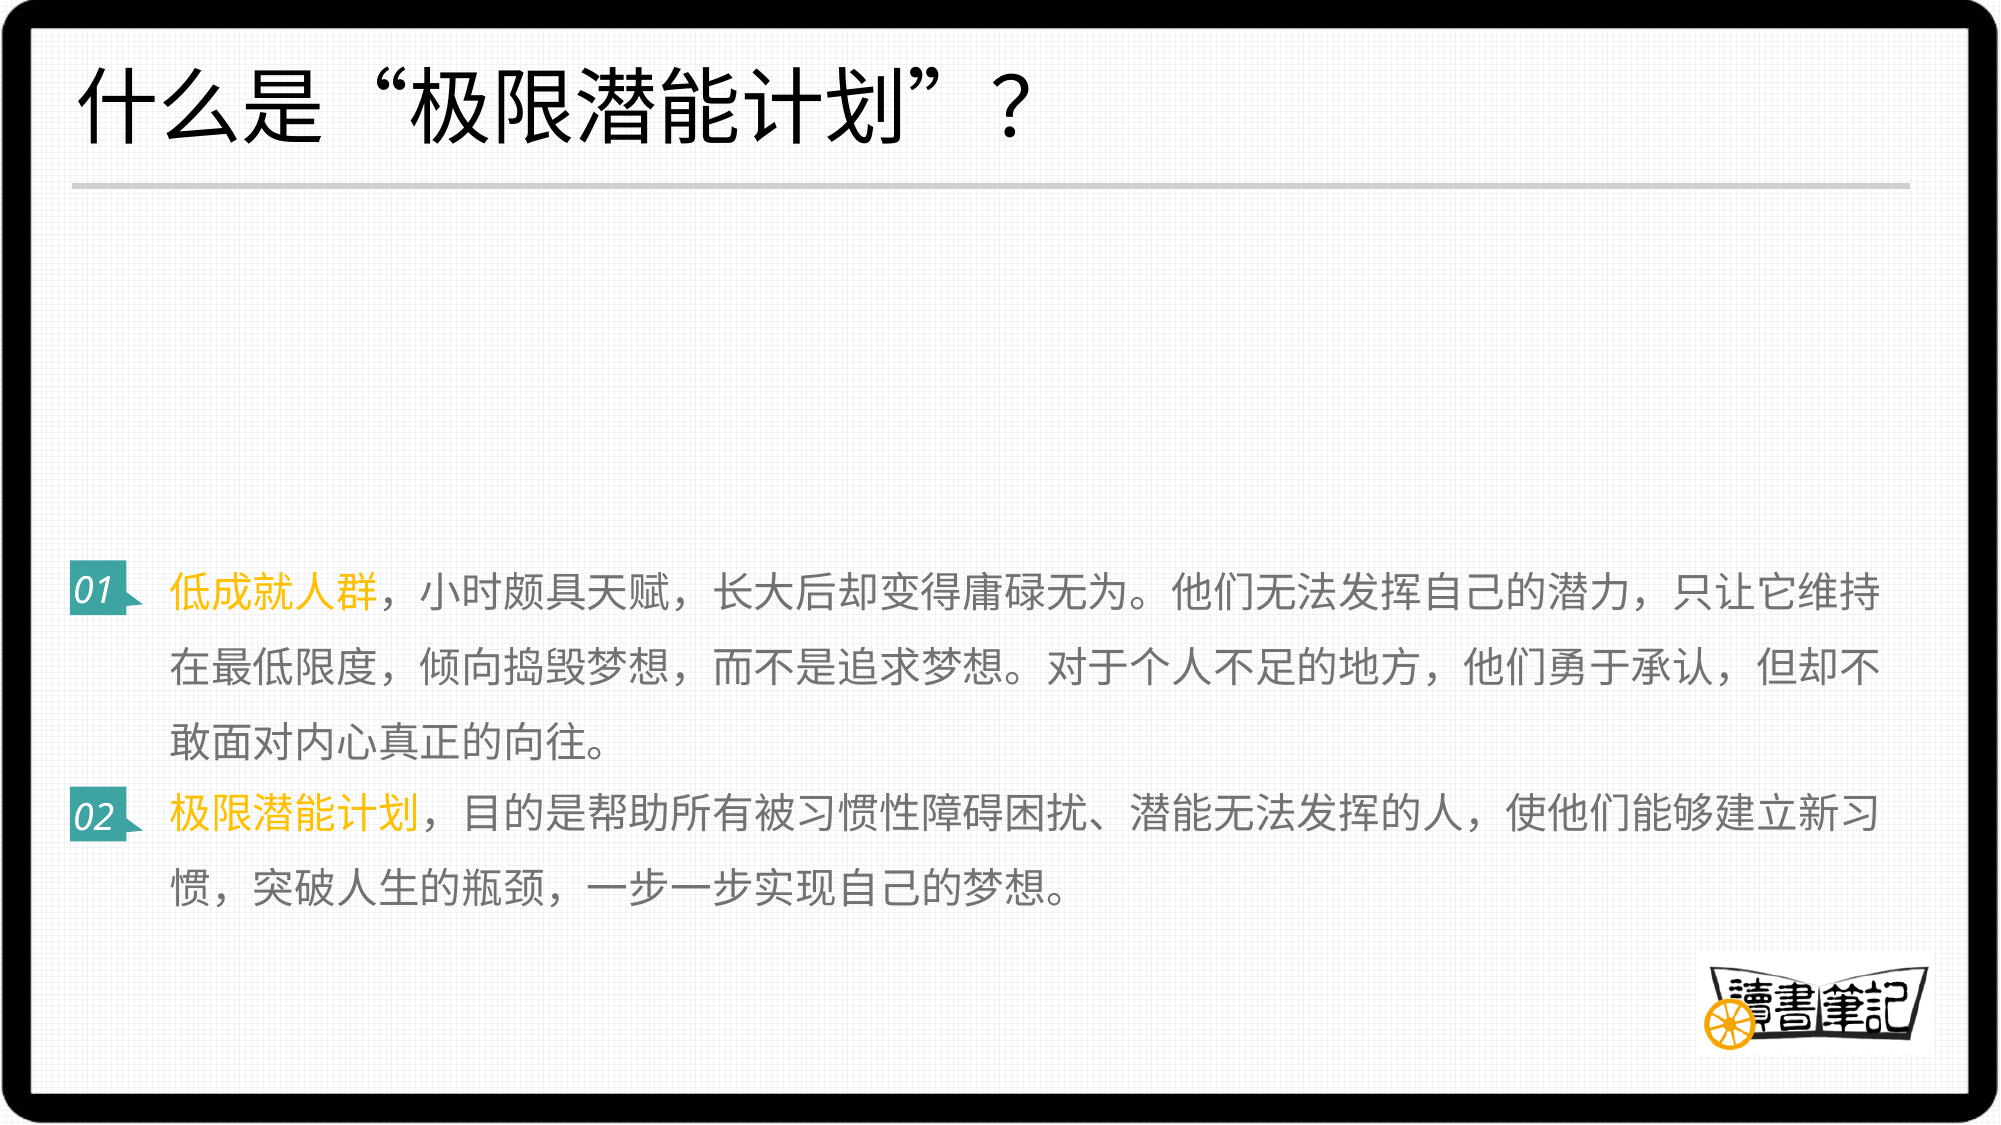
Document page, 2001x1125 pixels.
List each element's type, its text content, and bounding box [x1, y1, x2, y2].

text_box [56, 558, 132, 620]
picture [0, 0, 2000, 1125]
text_box 低成就人群，小时颇具天赋，长大后却变得庸碌无为。他们无法发挥自己的潜力，只让它维持在最低限度，倾向捣毁梦想，而不是追求梦想。对于个人不足的地方，他们勇于承认，但却不敢面对内心真正的向往。 [154, 533, 1910, 773]
text_box 极限潜能计划，目的是帮助所有被习惯性障碍困扰、潜能无法发挥的人，使他们能够建立新习惯，突破人生的瓶颈，一步一步实现自己的梦想。 [154, 773, 1906, 919]
text_box 什么是“极限潜能计划”？ [60, 46, 1090, 162]
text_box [56, 784, 132, 846]
